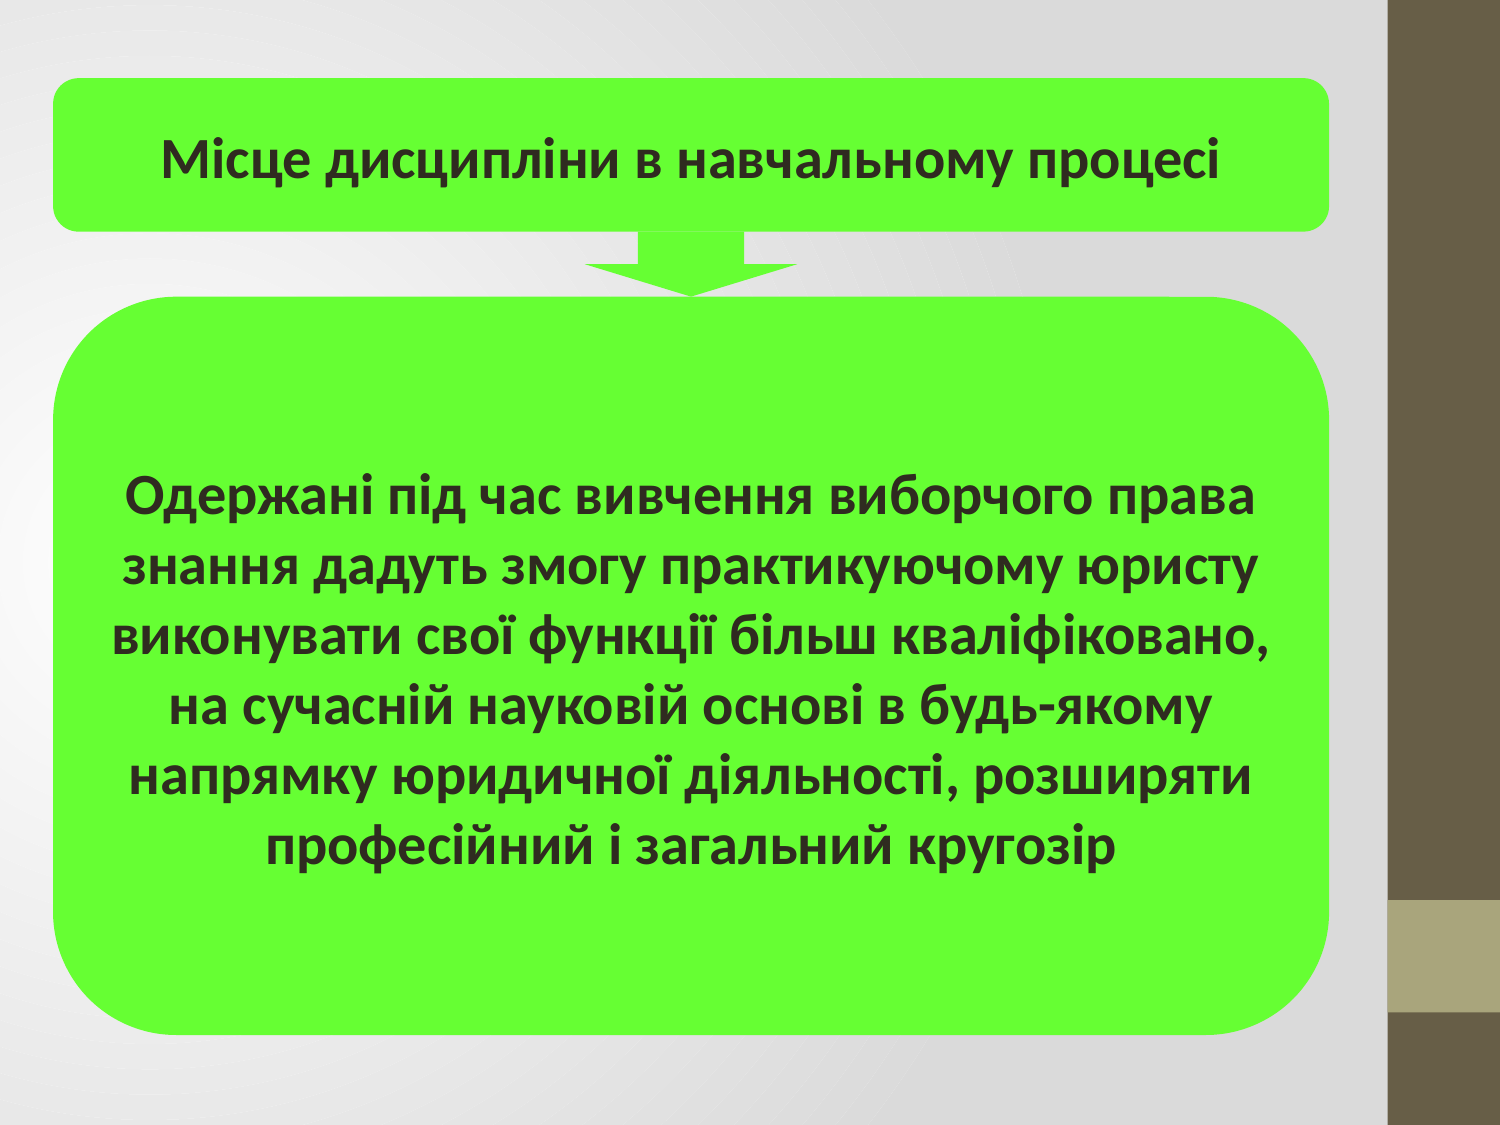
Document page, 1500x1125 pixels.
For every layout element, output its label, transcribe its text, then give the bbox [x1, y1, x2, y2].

text_box [582, 229, 800, 299]
text_box Одержані під час вивчення виборчого права знання дадуть змогу практикуючому юристу виконувати свої функції більш кваліфіковано, на сучасній науковій основі в будь-якому напрямку юридичної діяльності, розширяти професійний і загальний кругозір [51, 295, 1331, 1037]
text_box Місце дисципліни в навчальному процесі [52, 77, 1331, 233]
